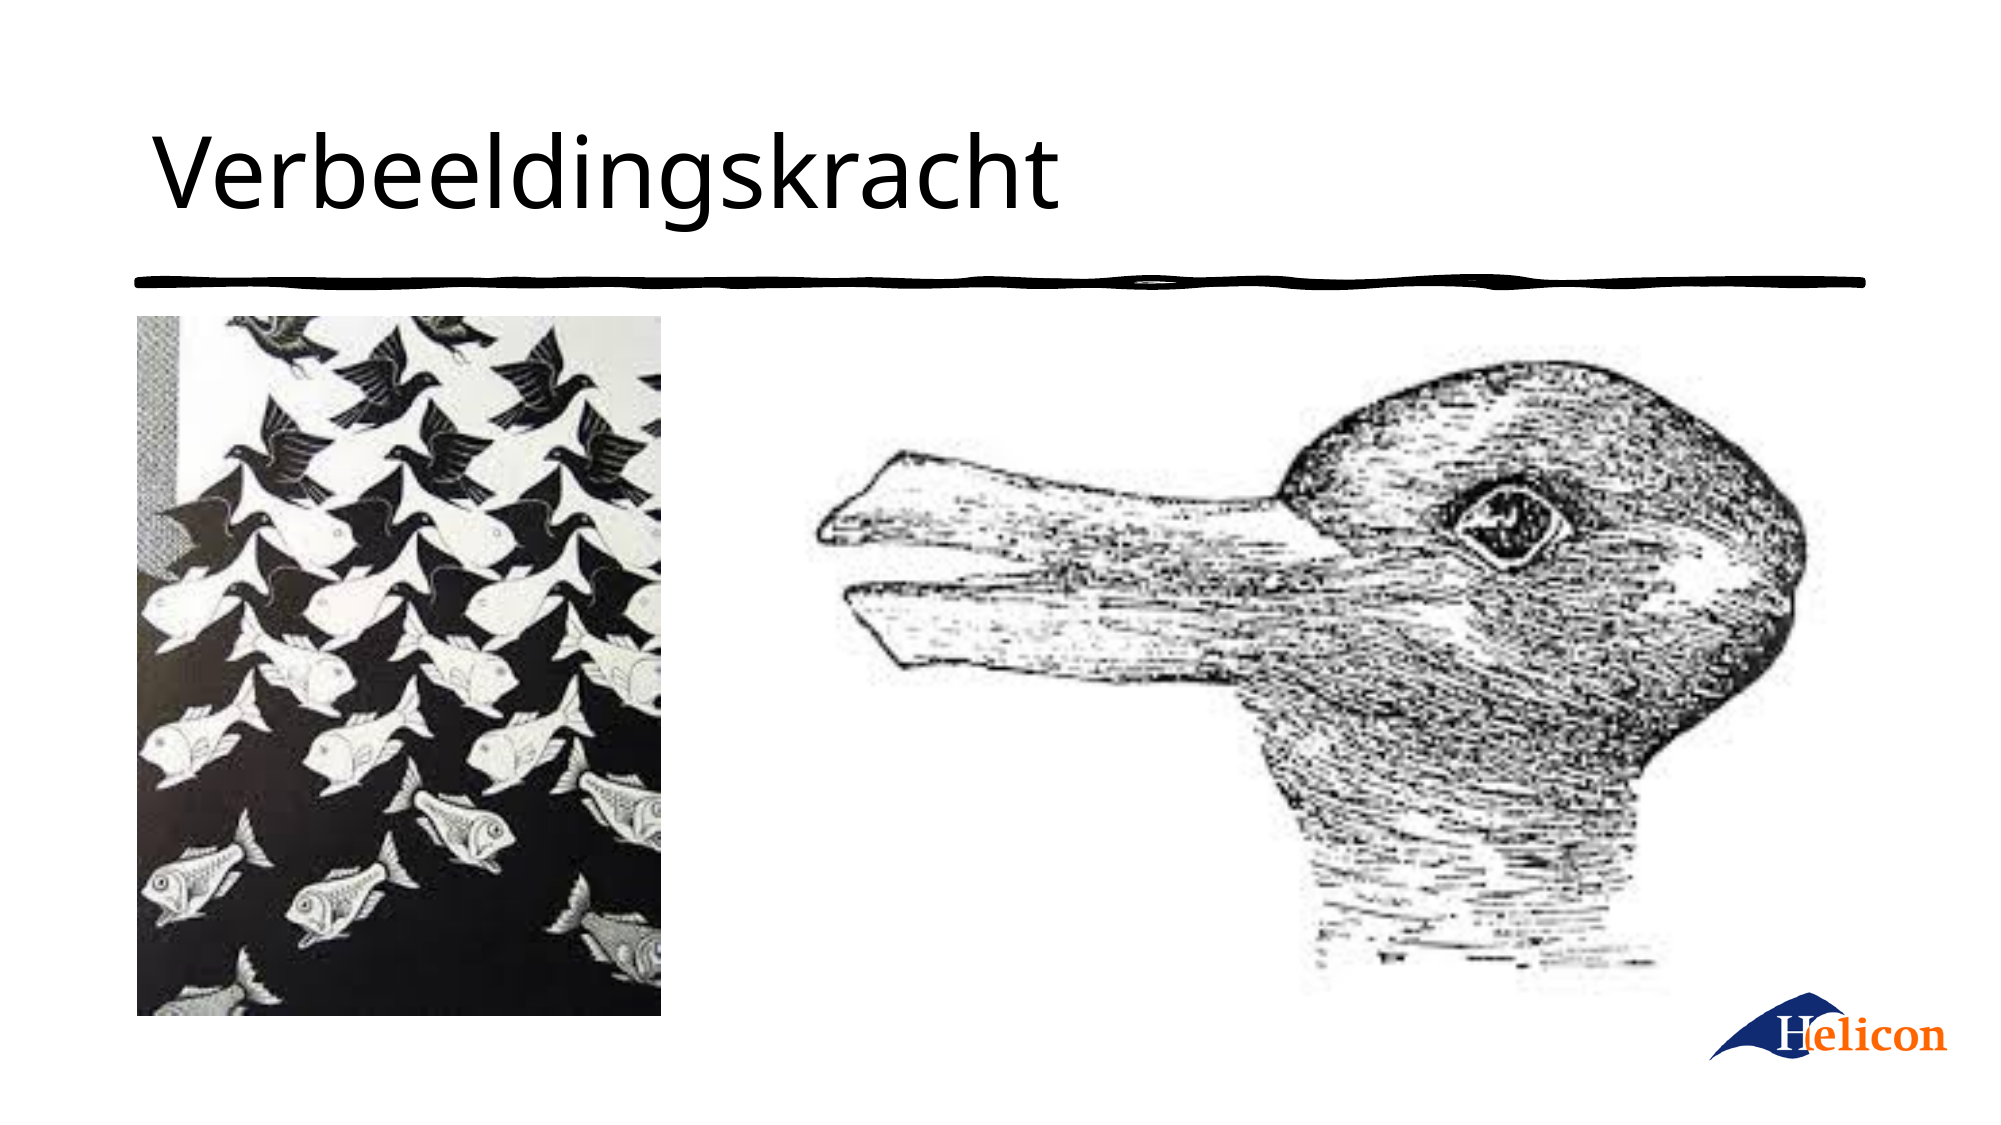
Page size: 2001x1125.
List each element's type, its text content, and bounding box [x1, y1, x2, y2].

picture [137, 316, 661, 1016]
picture [1671, 952, 2000, 1125]
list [776, 316, 1850, 1016]
title Verbeeldingskracht [137, 59, 1863, 278]
